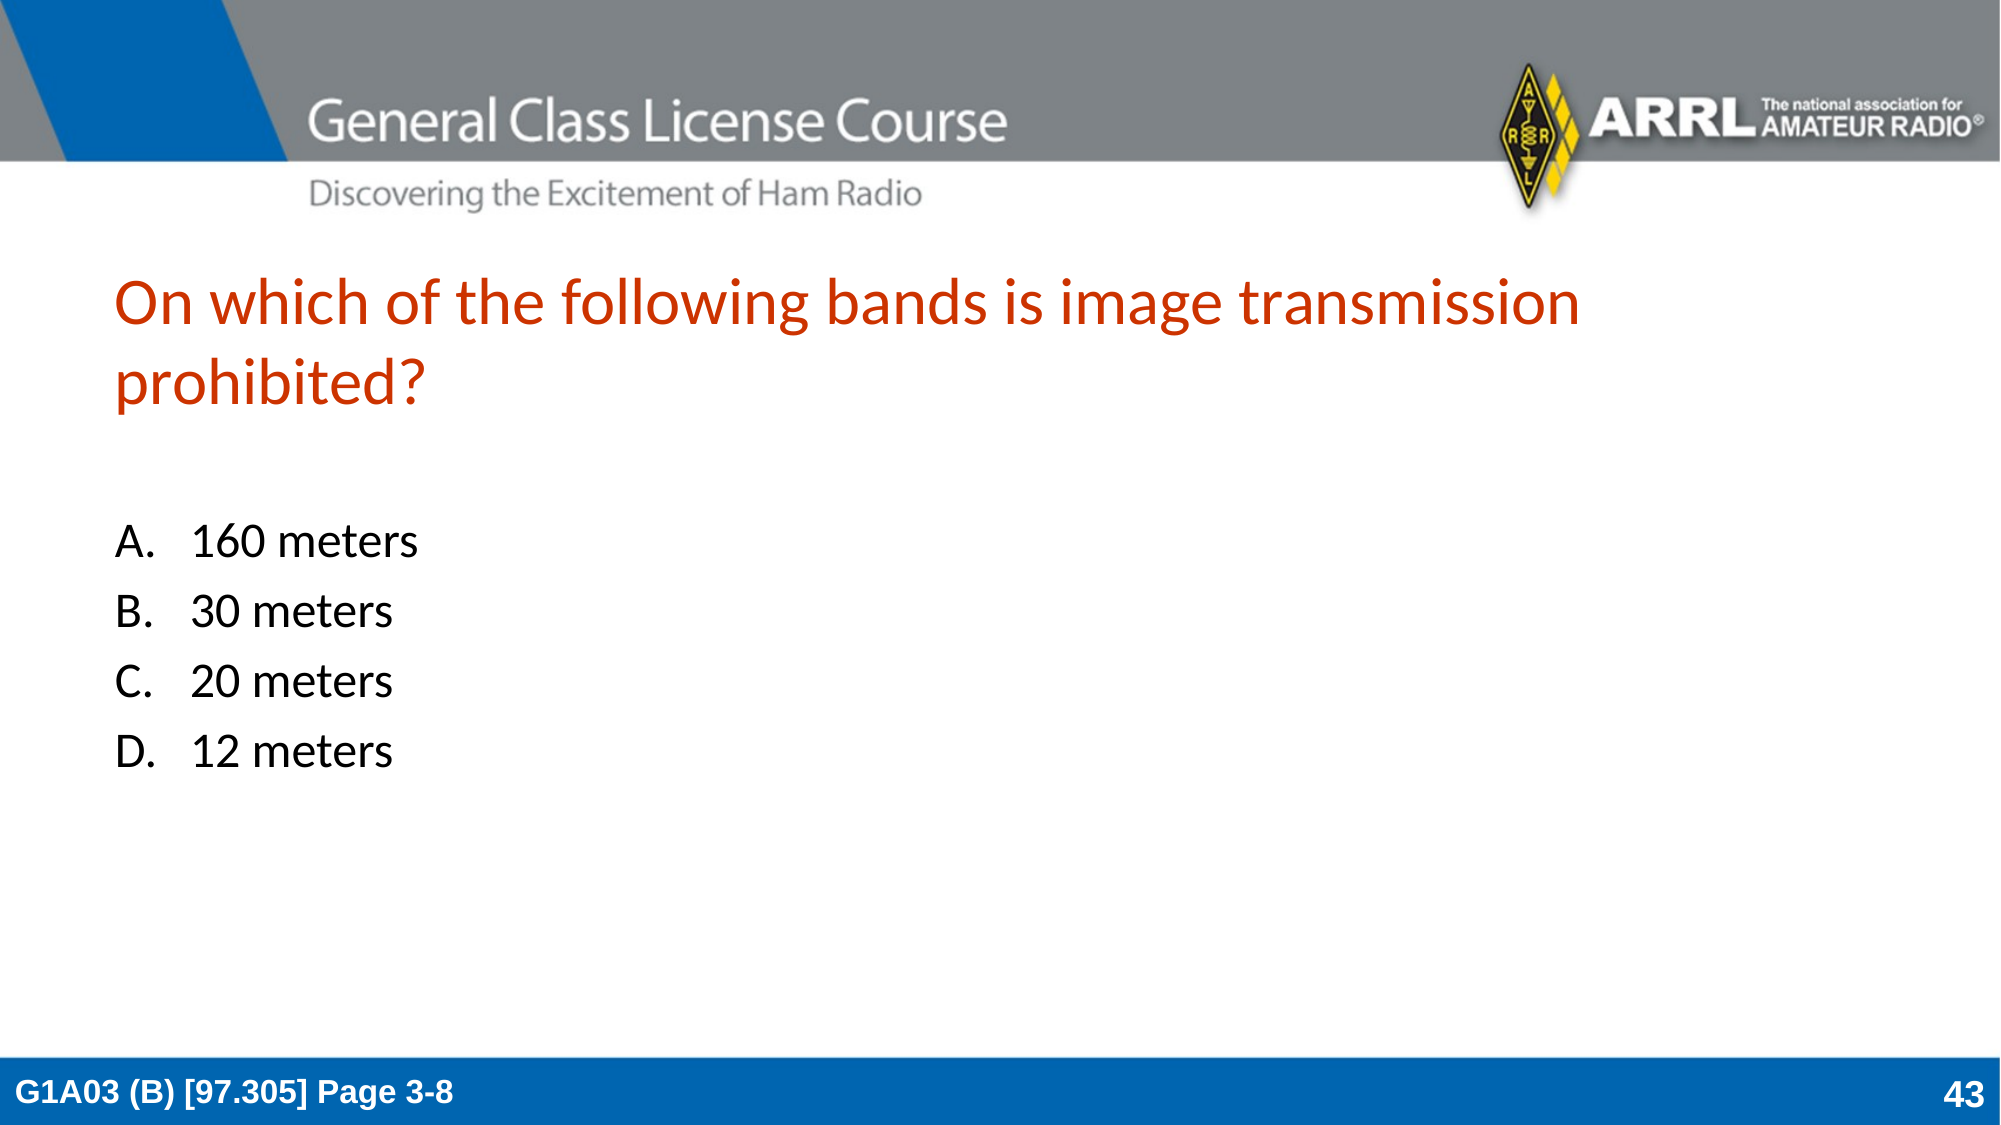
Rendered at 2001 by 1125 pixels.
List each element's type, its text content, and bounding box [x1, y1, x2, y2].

list 160 meters 30 meters 20 meters 12 meters [99, 500, 1900, 1005]
text_box 43 [1875, 1062, 2000, 1123]
text_box G1A03 (B) [97.305] Page 3-8 [0, 1062, 1313, 1118]
title On which of the following bands is image transmission prohibited? [99, 249, 1900, 388]
picture [0, 0, 2001, 1125]
